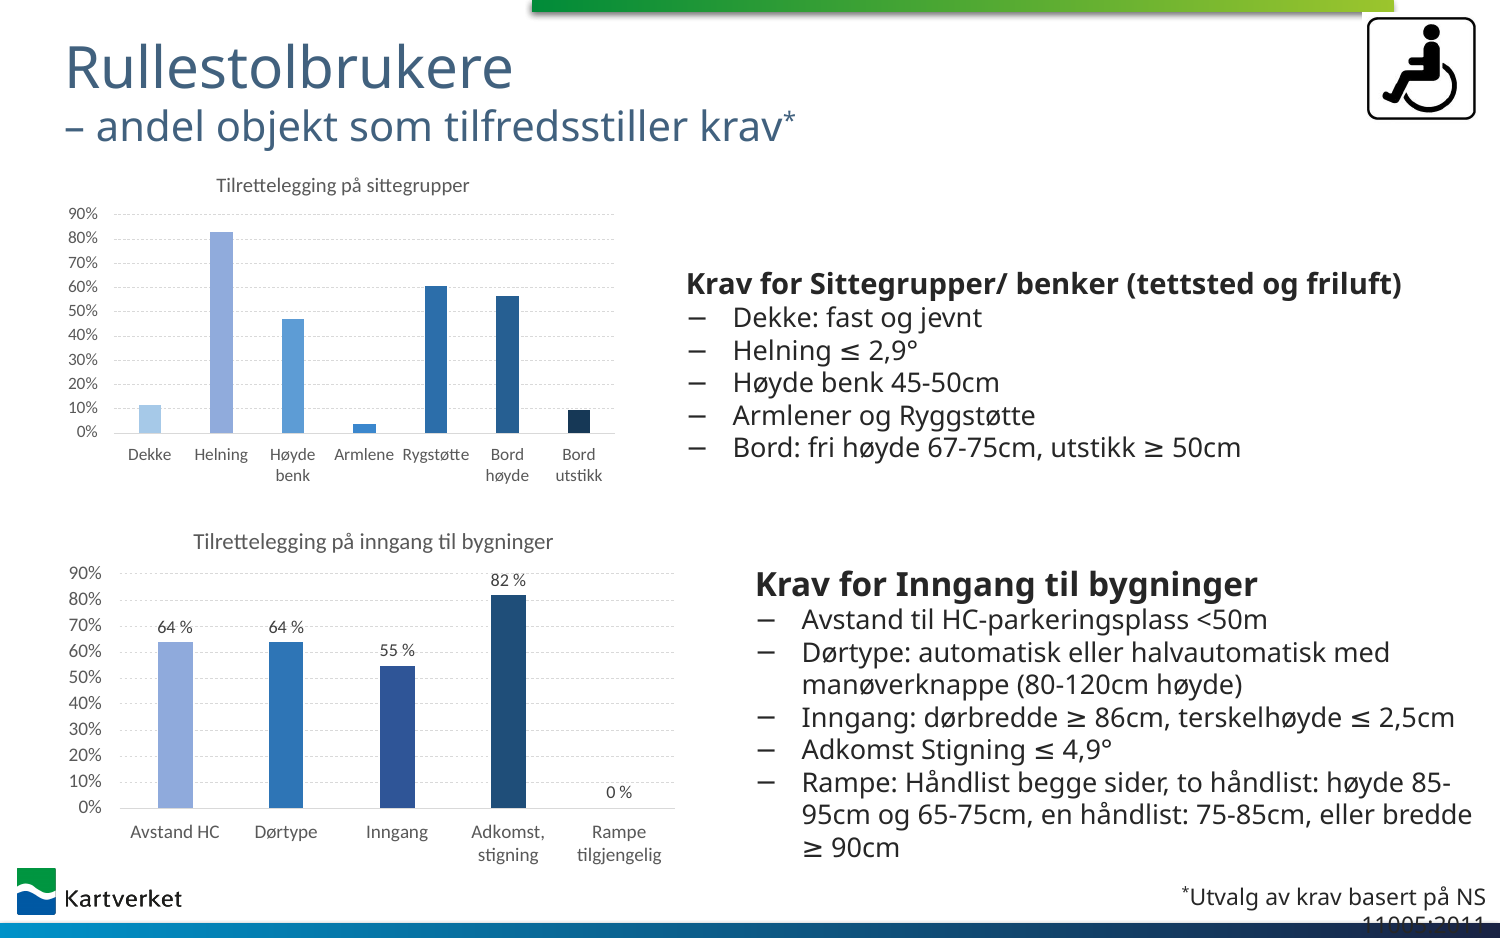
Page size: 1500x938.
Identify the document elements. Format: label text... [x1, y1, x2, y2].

picture [1362, 12, 1481, 126]
picture [62, 520, 686, 874]
text_box *Utvalg av krav basert på NS 11005:2011 [1068, 873, 1500, 938]
picture [62, 166, 625, 492]
text_box Krav for Inngang til bygninger Avstand til HC-parkeringsplass <50m Dørtype: automatisk eller halvautomatisk med manøverknappe (80-120cm høyde) Inngang: dørbredde ≥ 86cm, terskelhøyde ≤ 2,5cm Adkomst Stigning ≤ 4,9° Rampe: Håndlist begge sider, to håndlist: høyde 85-95cm og 65-75cm, en håndlist: 75-85cm, eller bredde ≥ 90cm [740, 555, 1491, 870]
text_box Krav for Sittegrupper/ benker (tettsted og friluft) Dekke: fast og jevnt Helning ≤ 2,9° Høyde benk 45-50cm Armlener og Ryggstøtte Bord: fri høyde 67-75cm, utstikk ≥ 50cm [670, 258, 1418, 471]
text_box Rullestolbrukere – andel objekt som tilfredsstiller krav* [49, 25, 1431, 158]
